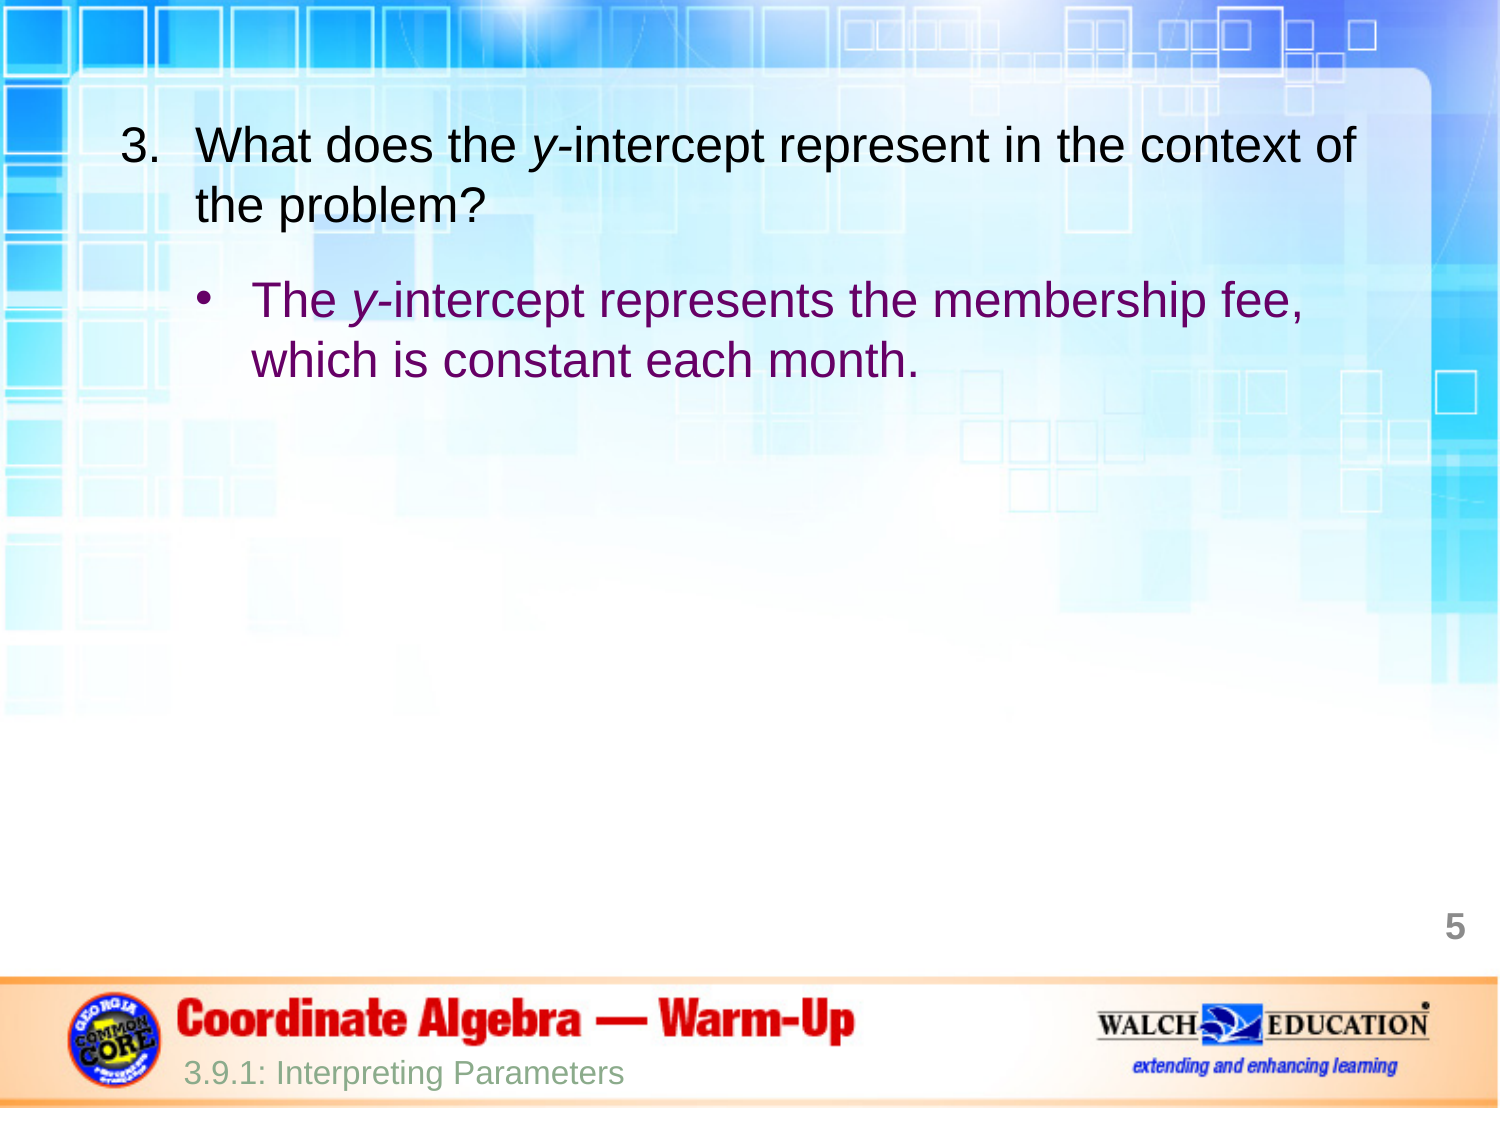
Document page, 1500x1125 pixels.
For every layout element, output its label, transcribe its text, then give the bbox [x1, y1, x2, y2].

picture [0, 0, 1500, 1108]
footer 3.9.1: Interpreting Parameters [168, 1048, 1067, 1094]
subtitle What does the y-intercept represent in the context of the problem? The y-intercept represents the membership fee, which is constant each month. [105, 105, 1394, 925]
slide_number 5 [1361, 901, 1481, 949]
